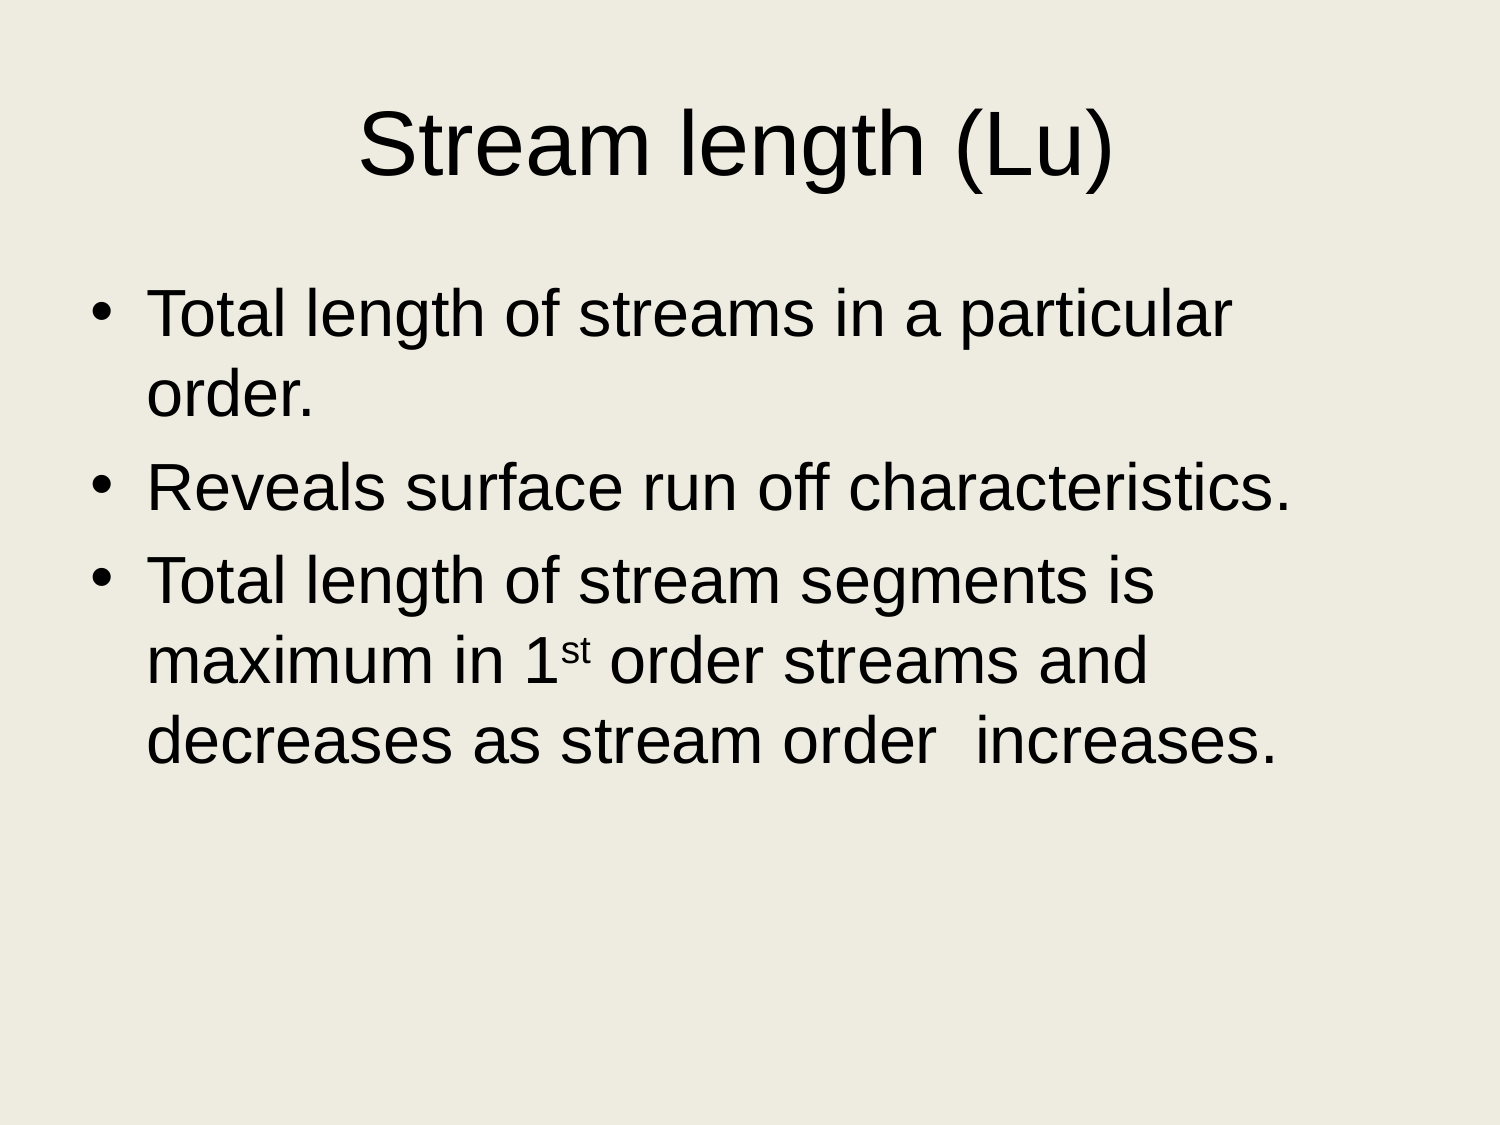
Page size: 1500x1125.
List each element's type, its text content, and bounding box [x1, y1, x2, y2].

title Stream length (Lu) [75, 45, 1425, 233]
list Total length of streams in a particular order. Reveals surface run off characteristics. Total length of stream segments is maximum in 1st order streams and decreases as stream order increases. [75, 262, 1425, 1005]
